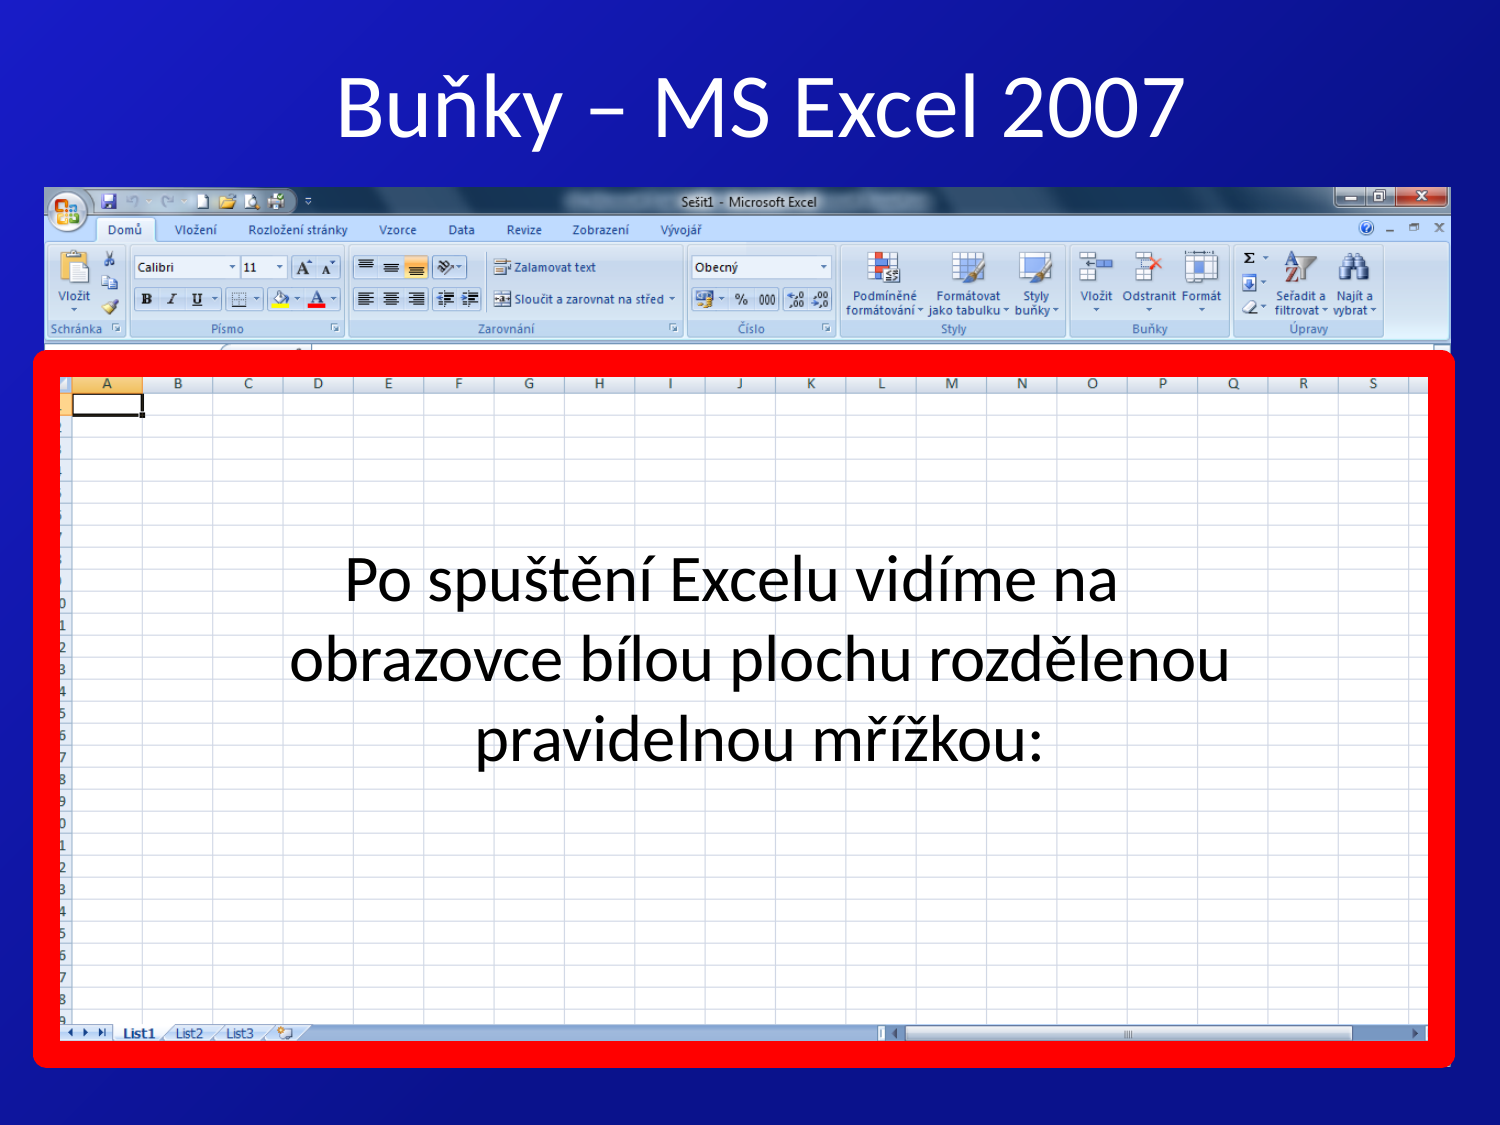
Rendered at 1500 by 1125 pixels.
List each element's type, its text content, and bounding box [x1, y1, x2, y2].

picture [44, 187, 1452, 1067]
title Buňky – MS Excel 2007 [0, 23, 1500, 178]
